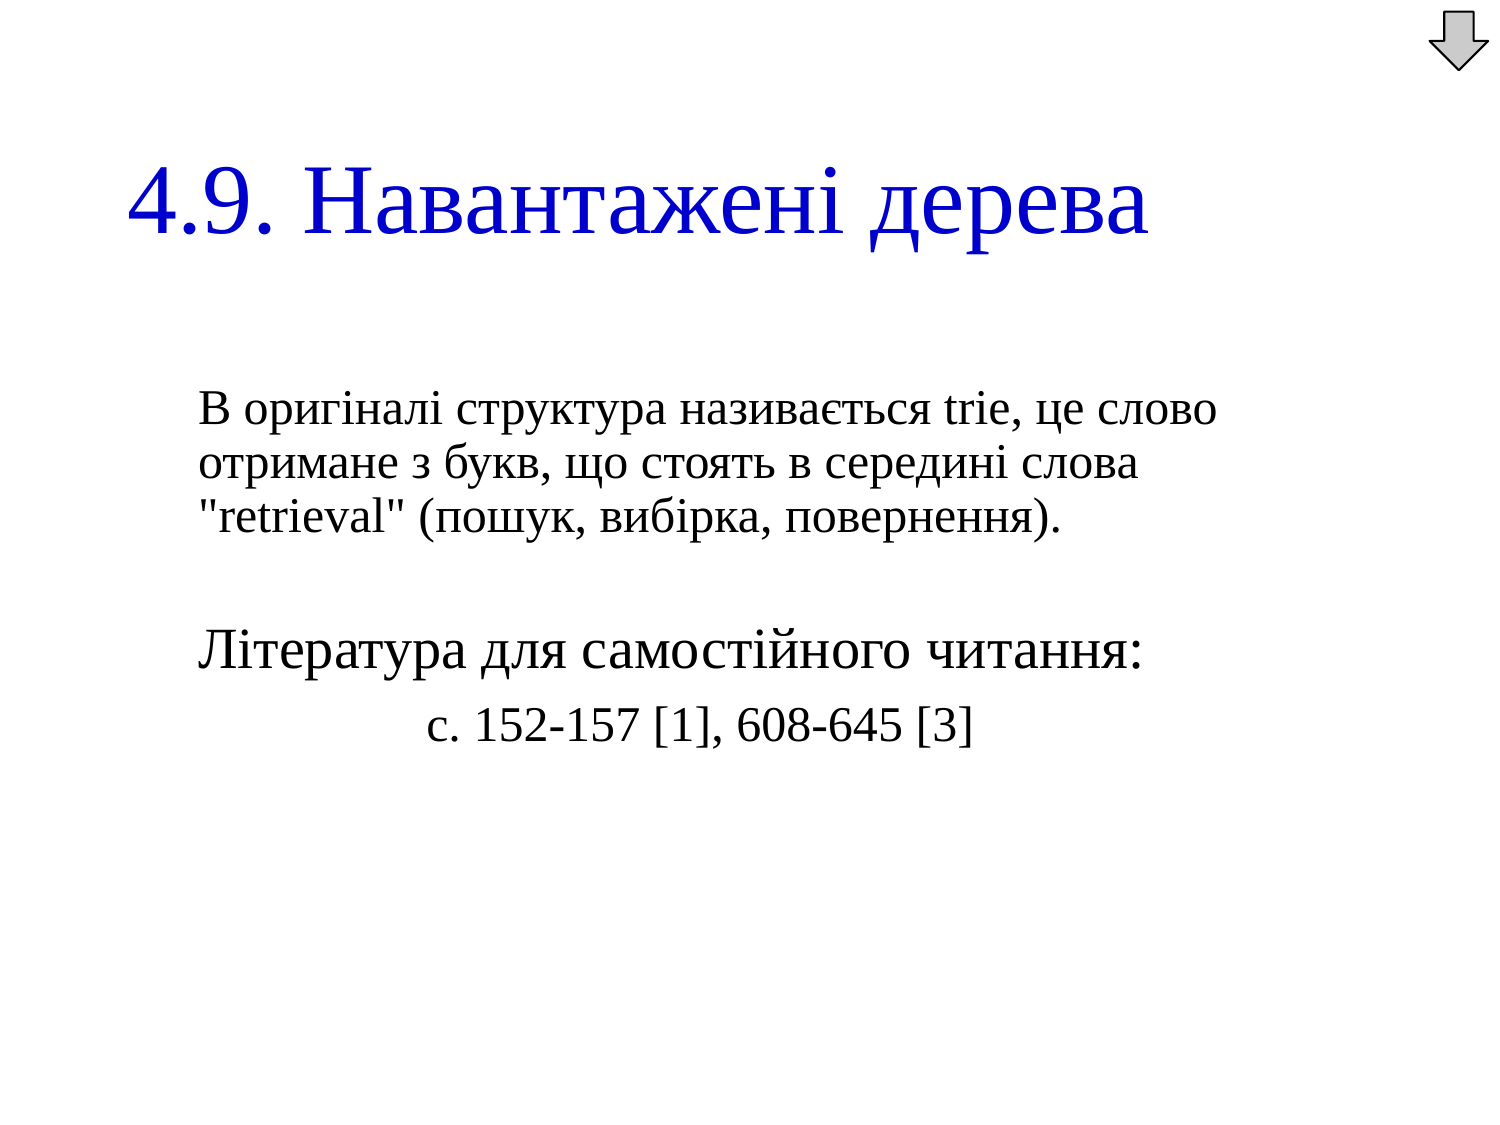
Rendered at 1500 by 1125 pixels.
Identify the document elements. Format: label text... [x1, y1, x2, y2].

list В оригіналі структура називається trie, це слово отримане з букв, що стоять в середині слова "retrieval" (пошук, вибірка, повернення). Література для самостійного читання: с. 152-157 [1], 608-645 [3] [111, 373, 1388, 906]
text_box [1429, 11, 1489, 71]
title 4.9. Навантажені дерева [111, 99, 1500, 288]
